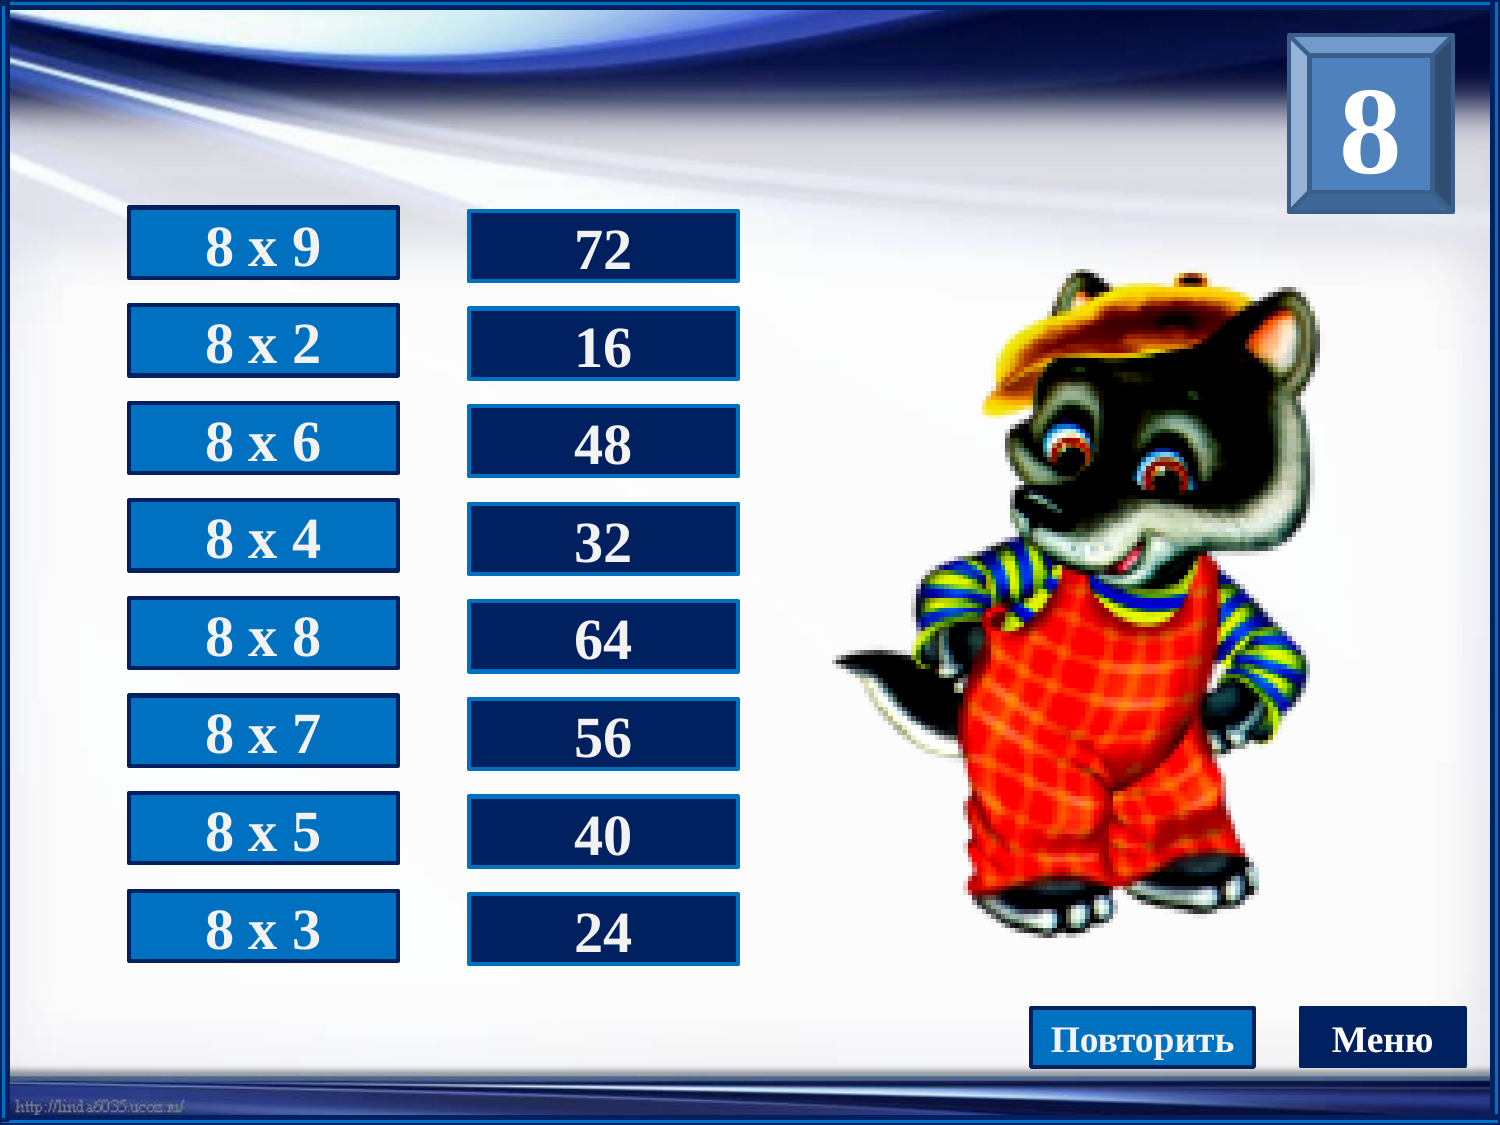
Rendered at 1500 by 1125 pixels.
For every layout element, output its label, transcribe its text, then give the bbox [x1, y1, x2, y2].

text_box [0, 0, 1490, 10]
text_box 8 х 7 [127, 693, 400, 768]
text_box 48 [467, 404, 740, 478]
text_box 64 [467, 599, 740, 674]
text_box 8 х 4 [127, 498, 400, 573]
text_box 8 х 6 [127, 401, 400, 475]
text_box 32 [467, 502, 740, 576]
text_box 24 [467, 892, 740, 966]
text_box [0, 1, 10, 1122]
text_box 56 [467, 697, 740, 771]
text_box 40 [467, 794, 740, 869]
text_box 8 х 5 [127, 791, 400, 865]
text_box 8 х 2 [127, 303, 400, 378]
text_box Меню [1299, 1006, 1467, 1068]
text_box 8 х 9 [127, 205, 400, 280]
text_box 8 [1287, 33, 1455, 214]
text_box 16 [467, 306, 740, 381]
text_box 72 [467, 209, 740, 283]
text_box Повторить [1029, 1006, 1256, 1069]
text_box [1490, 0, 1500, 1118]
text_box 8 х 8 [127, 596, 400, 670]
text_box [0, 1115, 1500, 1125]
text_box 8 х 3 [127, 889, 400, 963]
picture [10, 10, 1490, 1115]
